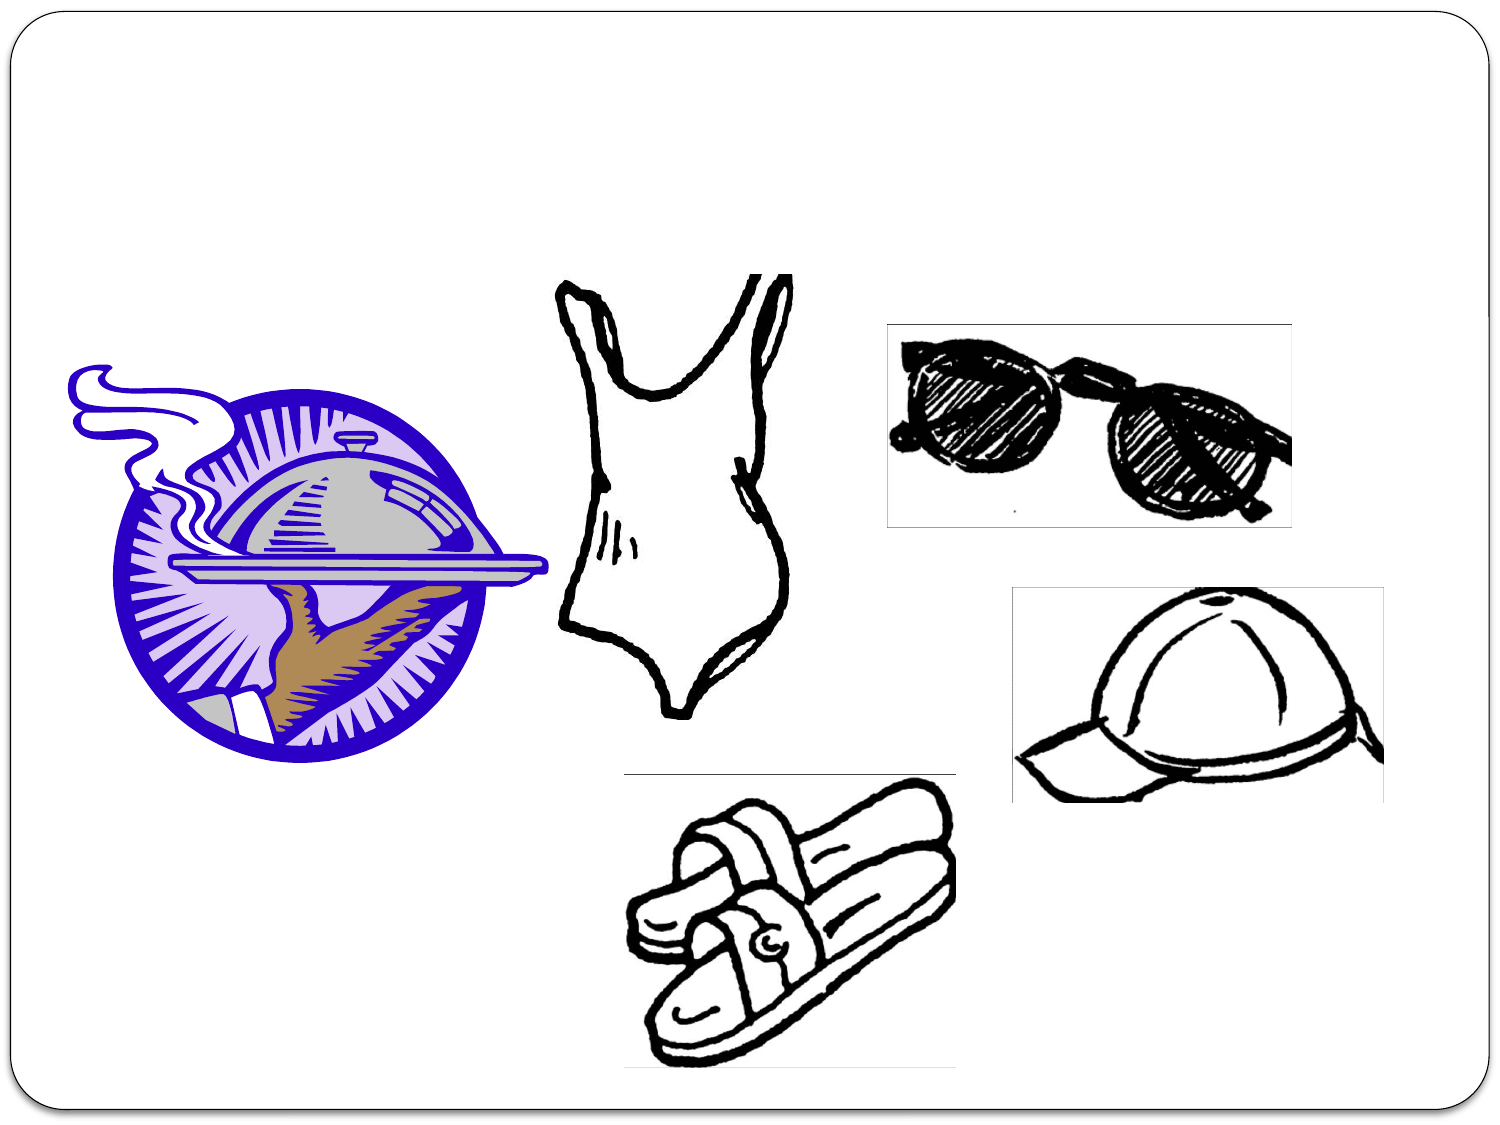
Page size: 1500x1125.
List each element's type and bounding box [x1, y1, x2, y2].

picture [1012, 587, 1384, 803]
picture [62, 274, 798, 764]
picture [624, 774, 957, 1068]
picture [887, 324, 1292, 528]
